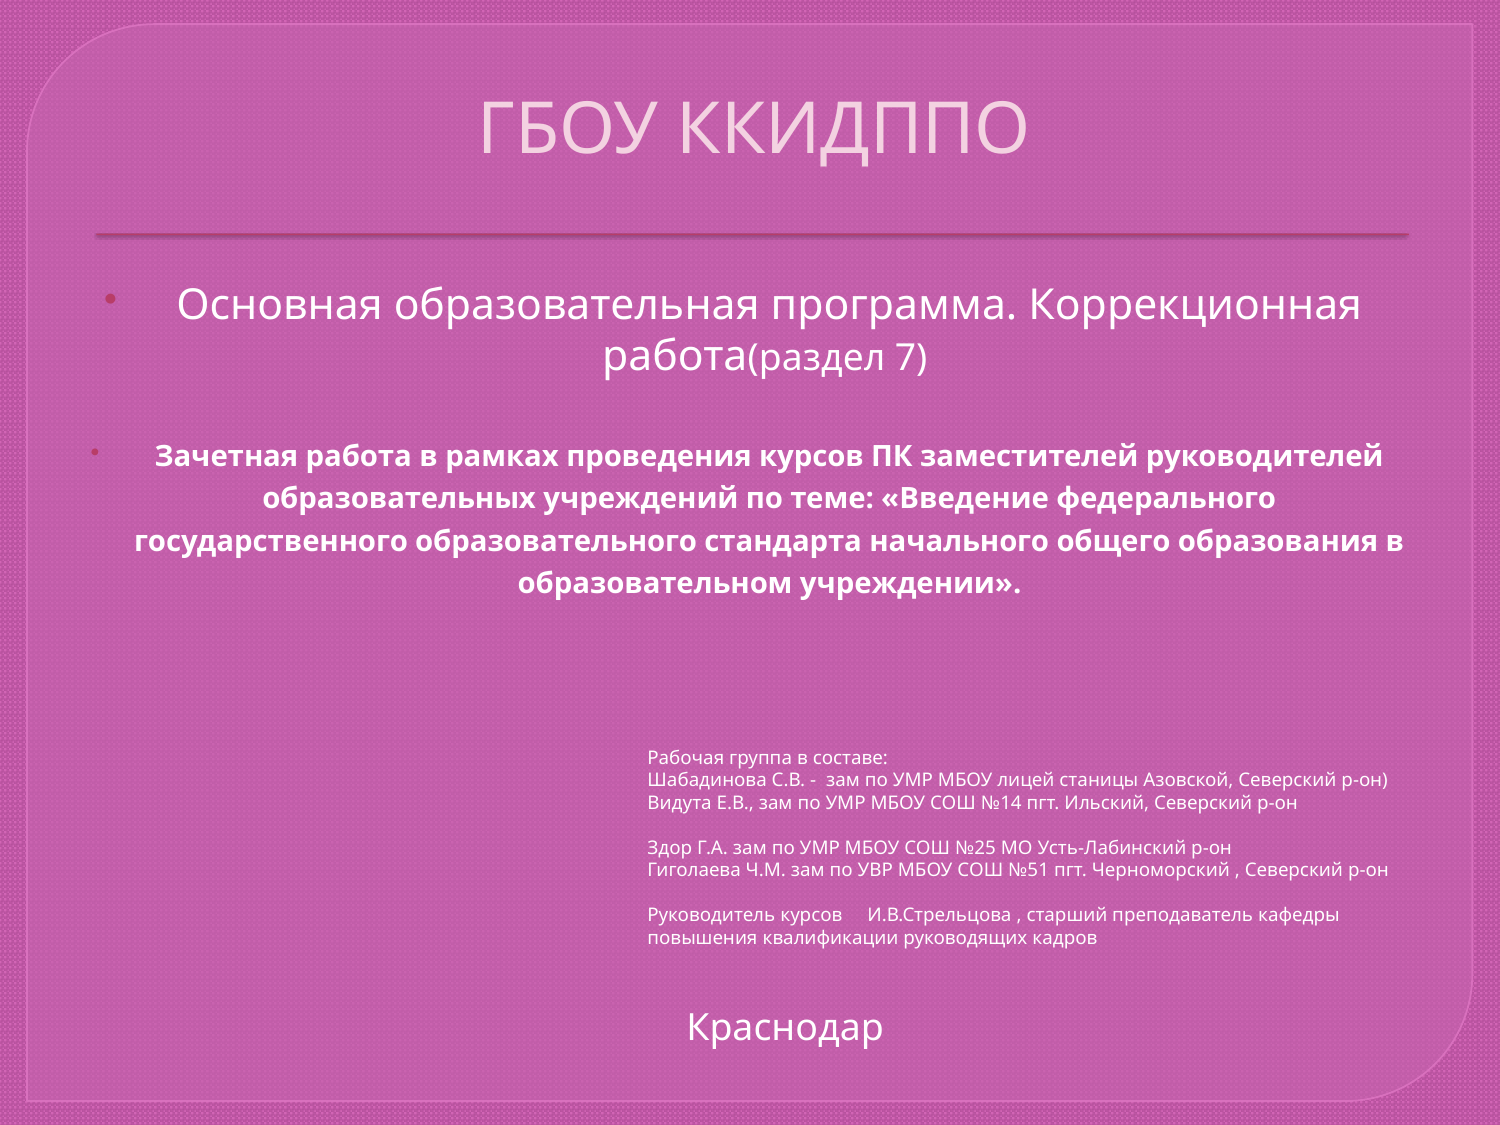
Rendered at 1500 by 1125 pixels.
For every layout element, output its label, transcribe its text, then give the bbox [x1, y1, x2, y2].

text_box Рабочая группа в составе: Шабадинова С.В. - зам по УМР МБОУ лицей станицы Азовской, Северский р-он) Видута Е.В., зам по УМР МБОУ СОШ №14 пгт. Ильский, Северский р-он Здор Г.А. зам по УМР МБОУ СОШ №25 МО Усть-Лабинский р-он Гиголаева Ч.М. зам по УВР МБОУ СОШ №51 пгт. Черноморский , Северский р-он Руководитель курсов И.В.Стрельцова , старший преподаватель кафедры повышения квалификации руководящих кадров [632, 738, 1407, 978]
text_box Краснодар [457, 996, 1114, 1056]
title ГБОУ ККИДППО [75, 41, 1425, 176]
list Основная образовательная программа. Коррекционная работа(раздел 7) Зачетная работа в рамках проведения курсов ПК заместителей руководителей образовательных учреждений по теме: «Введение федерального государственного образовательного стандарта начального общего образования в образовательном учреждении». [75, 269, 1425, 610]
